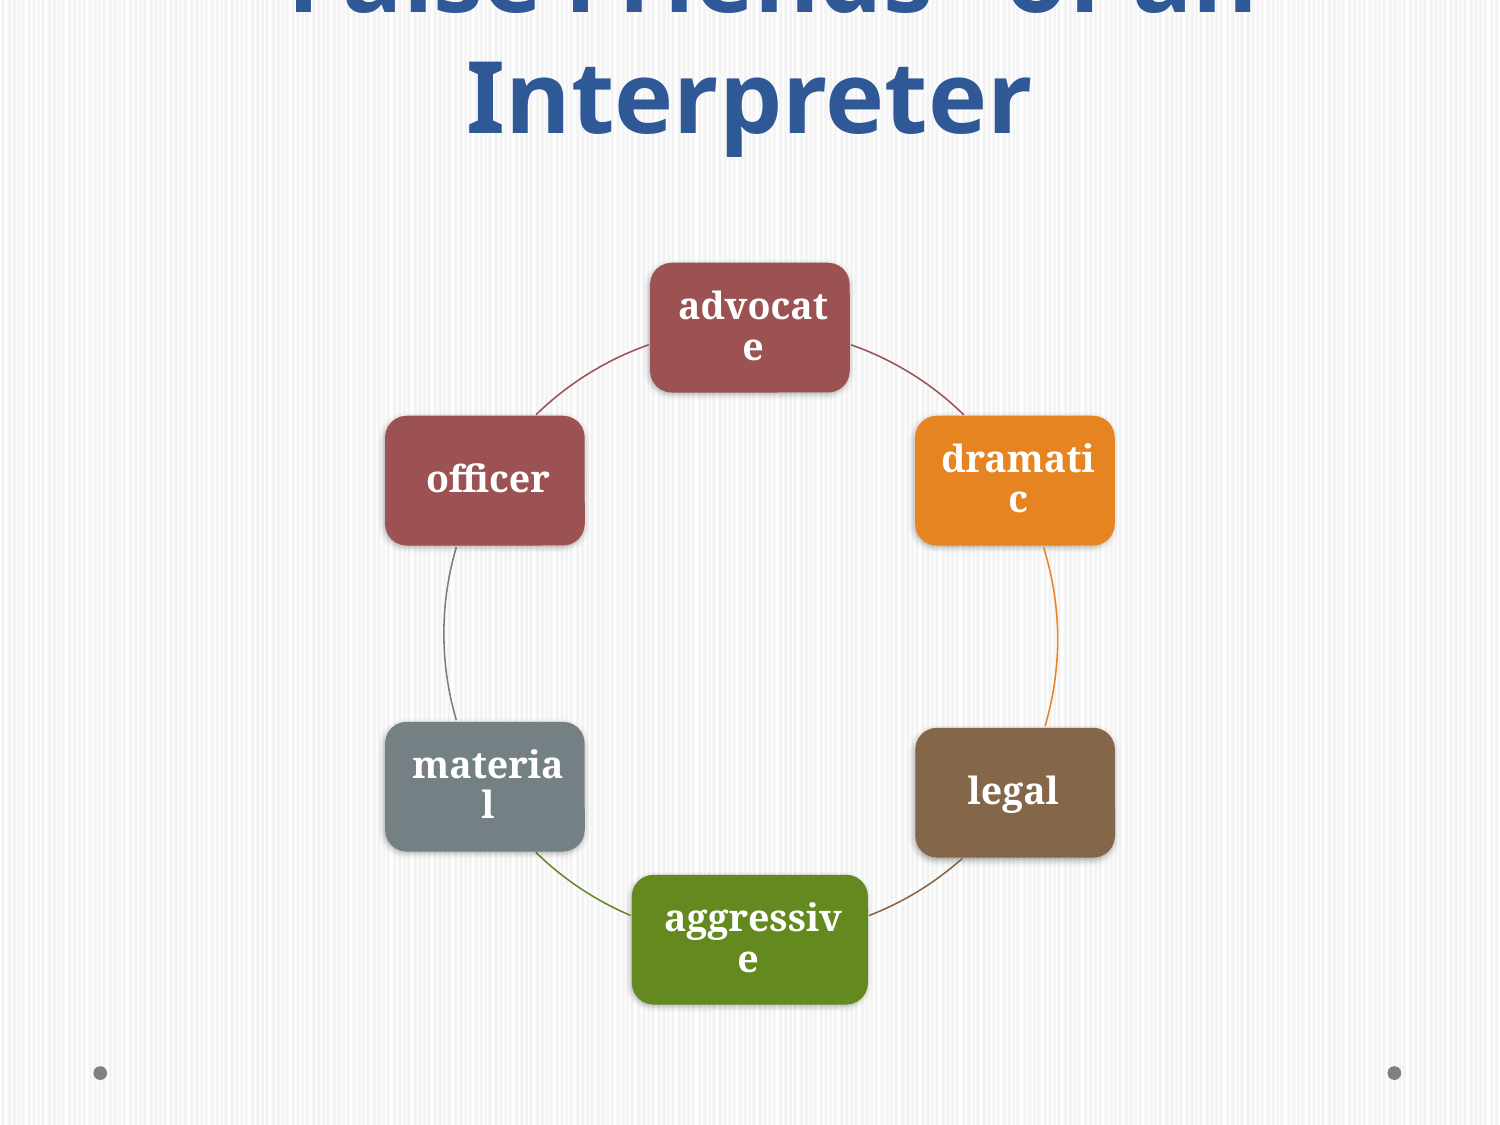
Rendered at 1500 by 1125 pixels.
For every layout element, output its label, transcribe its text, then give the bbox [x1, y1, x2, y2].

title "False Friends" of an Interpreter [75, 30, 1425, 161]
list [74, 262, 1426, 1006]
